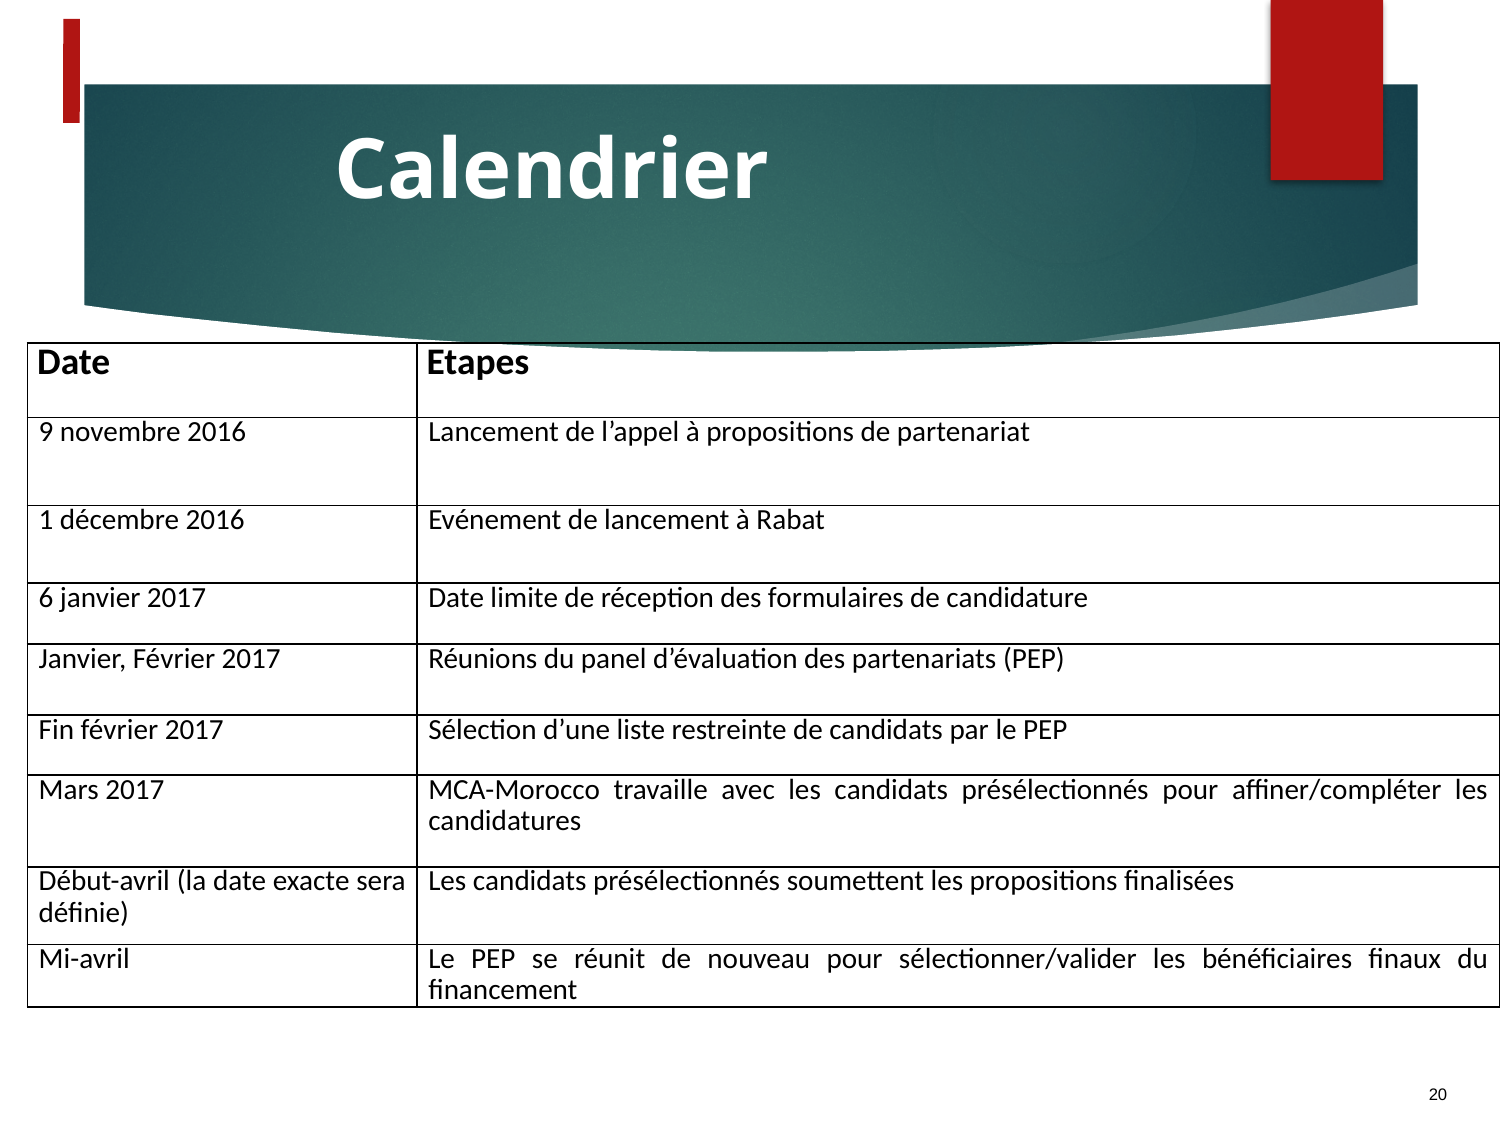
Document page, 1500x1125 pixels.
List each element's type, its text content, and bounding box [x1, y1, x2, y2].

title Calendrier [319, 102, 1400, 228]
table_cell Janvier, Février 2017 [28, 645, 416, 714]
table_cell MCA-Morocco travaille avec les candidats présélectionnés pour affiner/compléter les candidatures [418, 776, 1499, 866]
table_cell Lancement de l’appel à propositions de partenariat [418, 418, 1499, 505]
table_cell Evénement de lancement à Rabat [418, 506, 1499, 582]
table_cell Réunions du panel d’évaluation des partenariats (PEP) [418, 645, 1499, 714]
table_cell Sélection d’une liste restreinte de candidats par le PEP [418, 716, 1499, 774]
table_cell Fin février 2017 [28, 716, 416, 774]
table_cell Le PEP se réunit de nouveau pour sélectionner/valider les bénéficiaires finaux du financement [418, 945, 1499, 1006]
table_cell Date limite de réception des formulaires de candidature [418, 584, 1499, 643]
table_cell Mars 2017 [28, 776, 416, 866]
table_header Etapes [418, 344, 1499, 417]
table_cell 6 janvier 2017 [28, 584, 416, 643]
table_cell Les candidats présélectionnés soumettent les propositions finalisées [418, 868, 1499, 944]
table_cell Début-avril (la date exacte sera définie) [28, 868, 416, 944]
table_cell Mi-avril [28, 945, 416, 1006]
table_cell 9 novembre 2016 [28, 418, 416, 505]
table_cell 1 décembre 2016 [28, 506, 416, 582]
table_header Date [28, 344, 416, 417]
